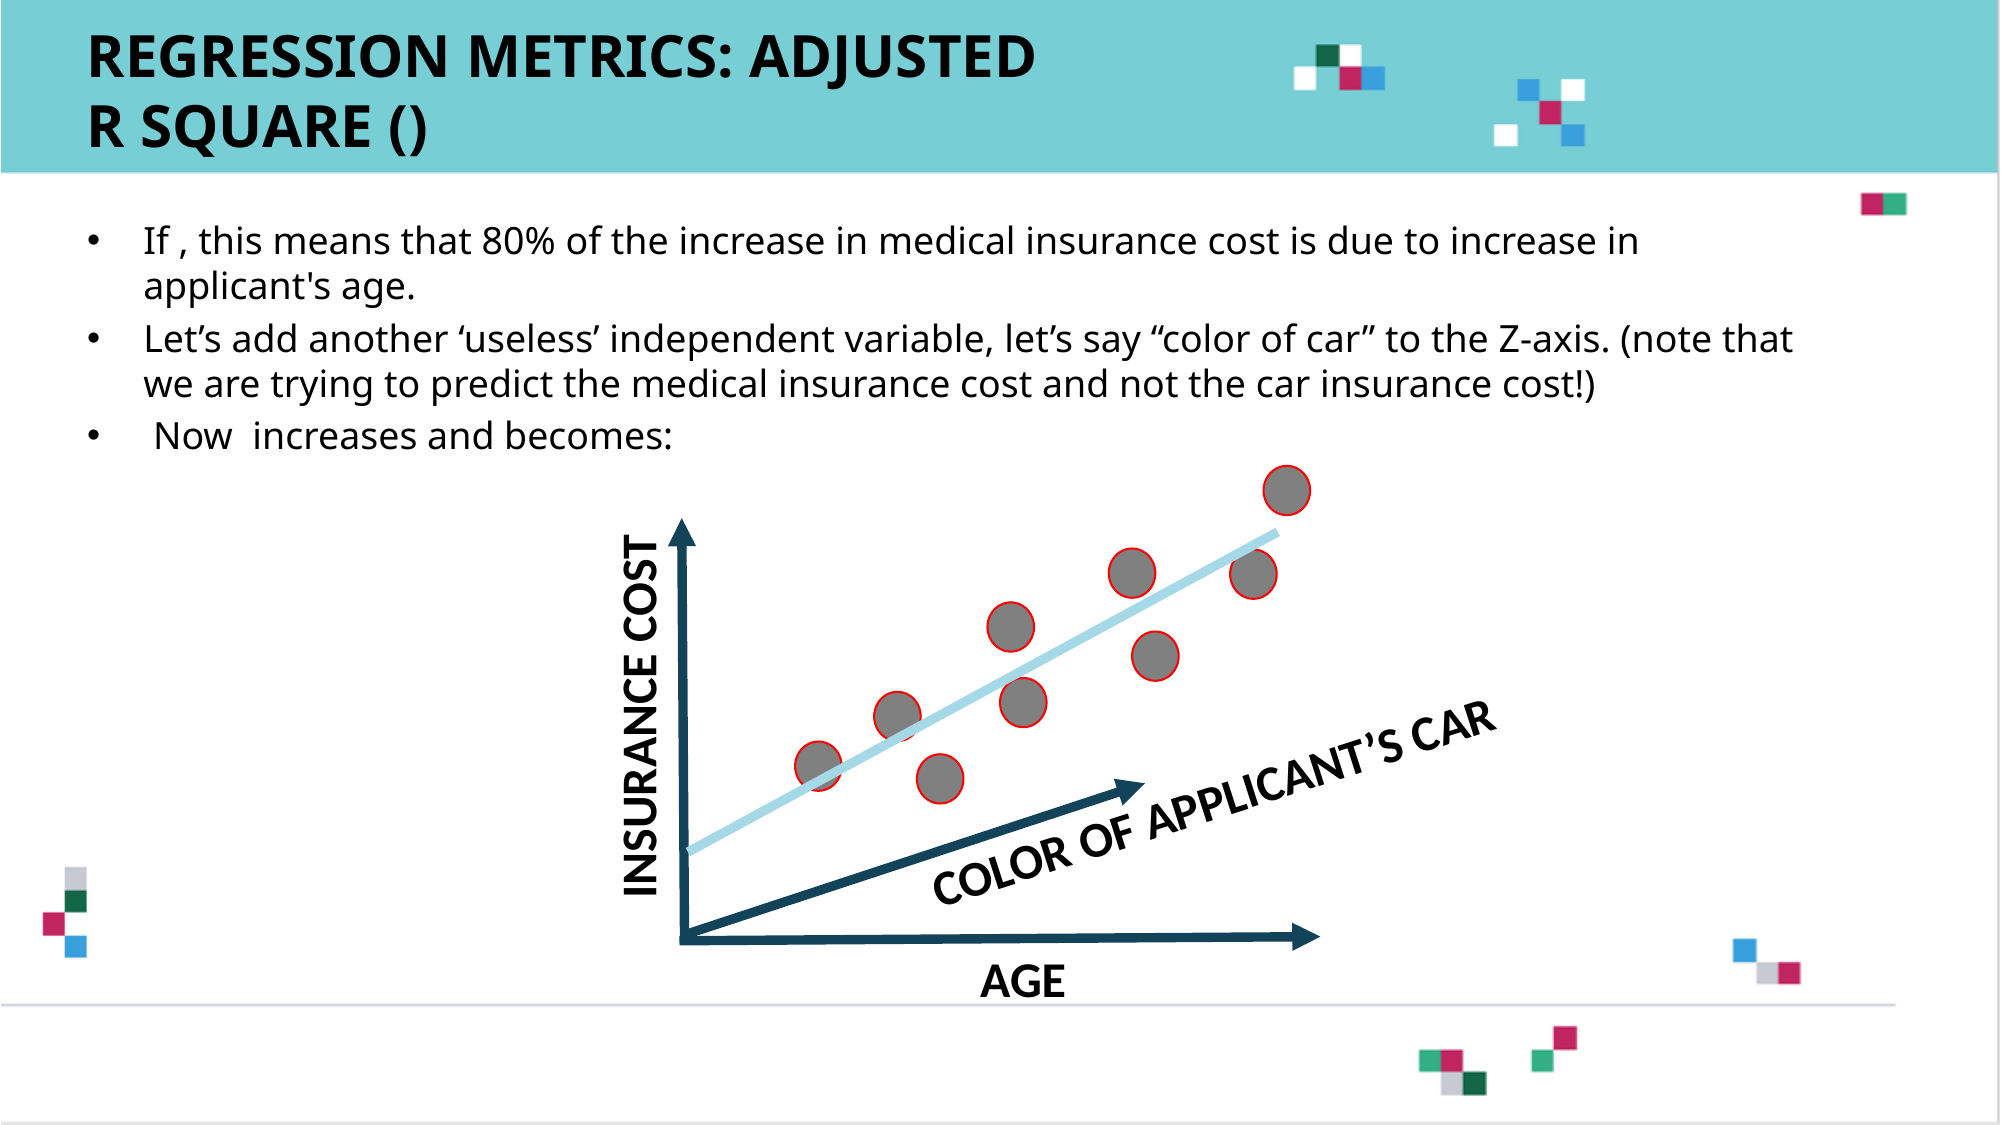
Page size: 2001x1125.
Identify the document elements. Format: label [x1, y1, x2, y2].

text_box [687, 783, 1145, 934]
text_box [685, 936, 1321, 941]
picture [1, 0, 2000, 1125]
text_box [687, 531, 1278, 853]
text_box [681, 518, 685, 945]
